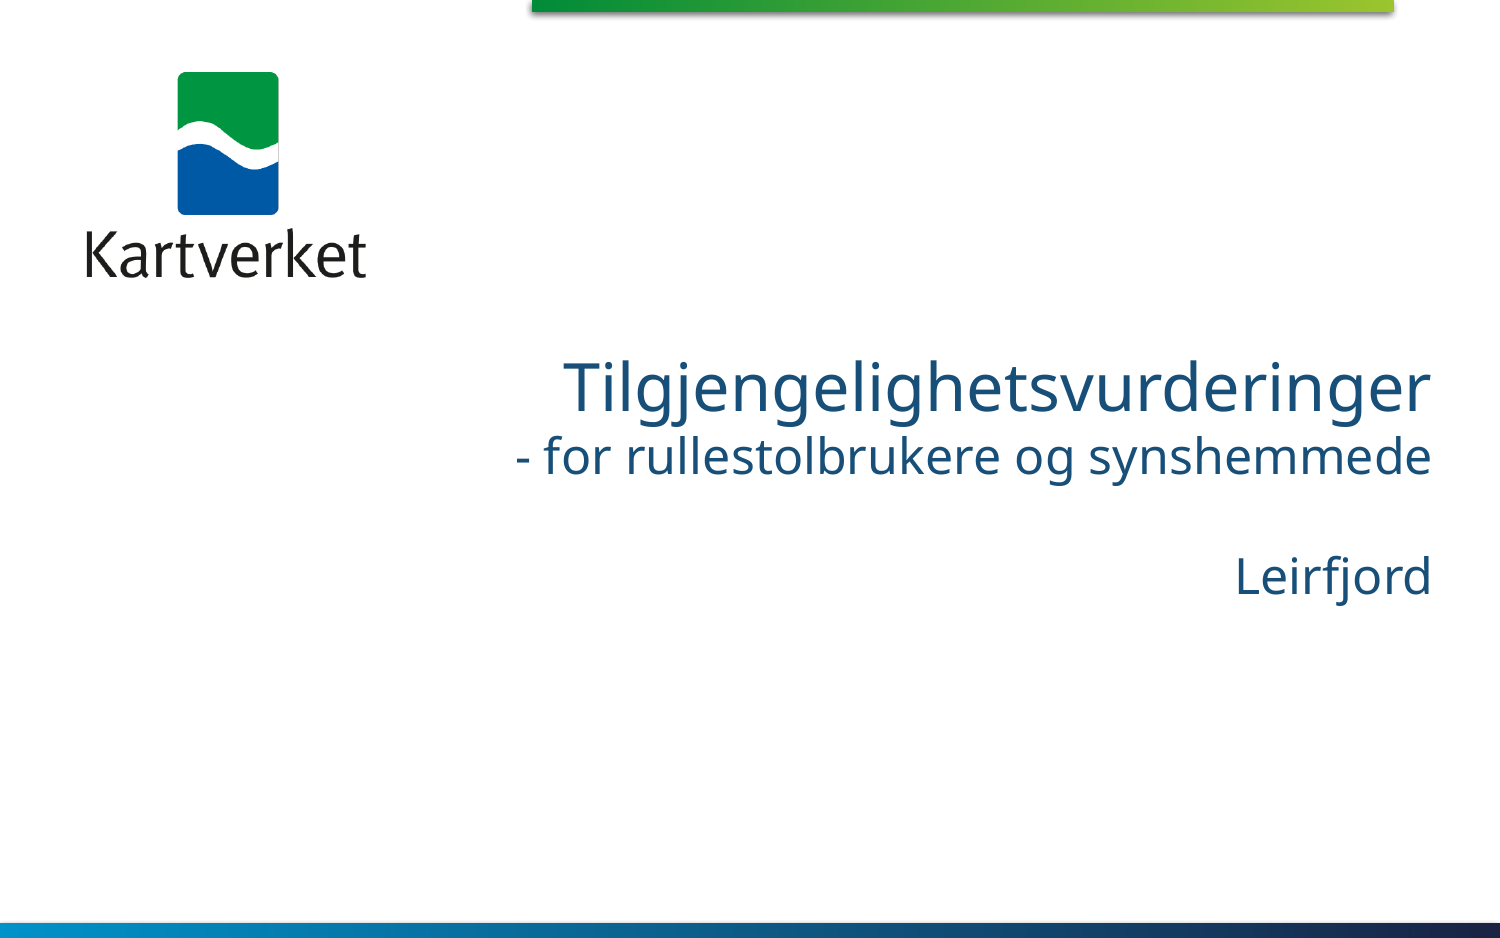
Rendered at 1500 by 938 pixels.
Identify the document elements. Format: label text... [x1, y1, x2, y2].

text_box Tilgjengelighetsvurderinger - for rullestolbrukere og synshemmede Leirfjord [66, 337, 1449, 613]
